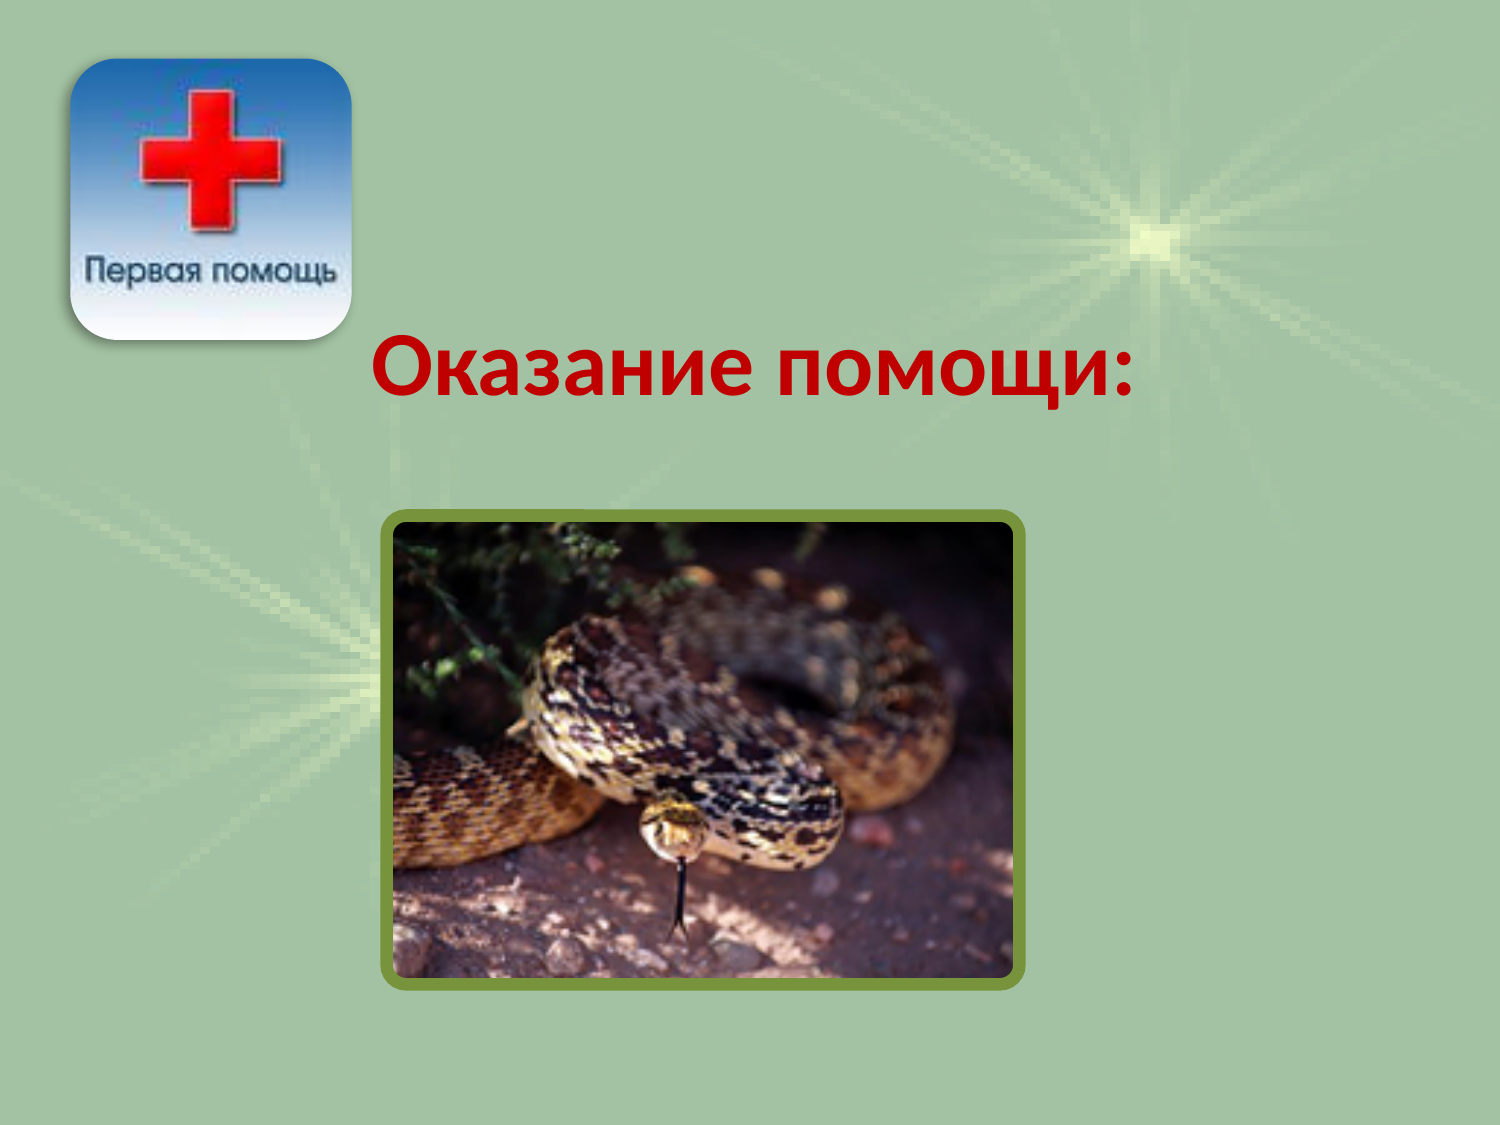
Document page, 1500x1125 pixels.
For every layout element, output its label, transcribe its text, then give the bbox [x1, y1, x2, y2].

picture [0, 0, 1500, 1125]
title Оказание помощи: [117, 292, 1393, 535]
